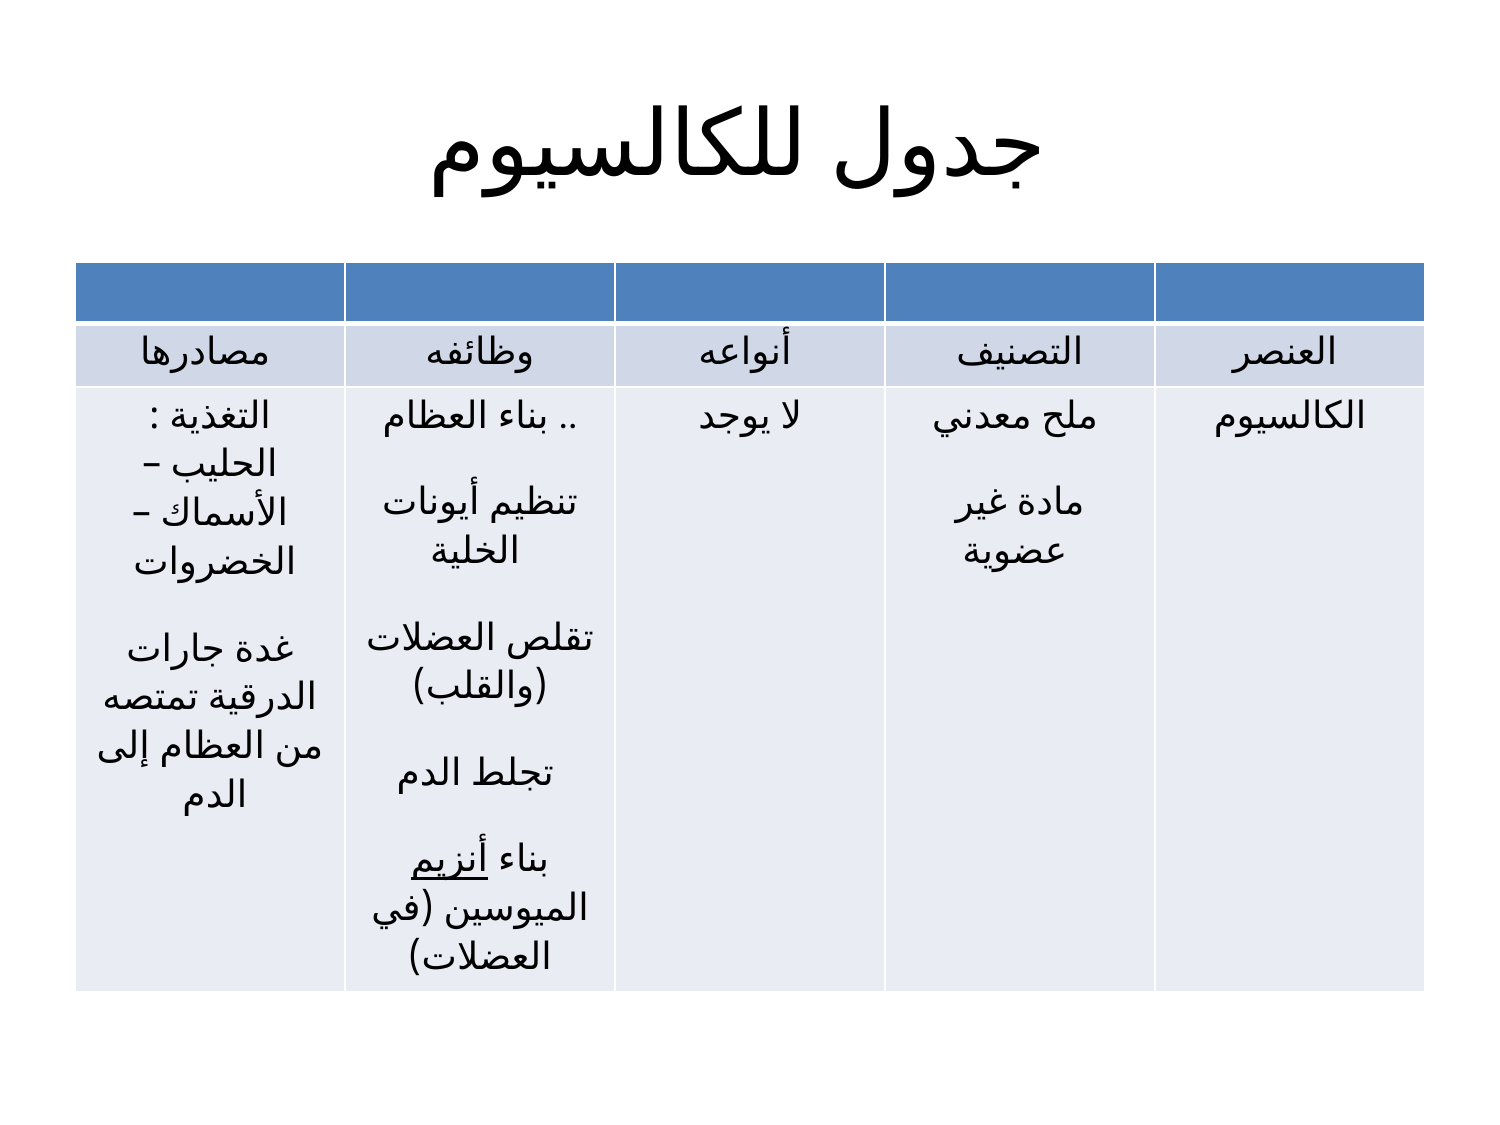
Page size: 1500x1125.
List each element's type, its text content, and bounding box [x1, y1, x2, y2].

table_header [1156, 263, 1424, 321]
table_cell لا يوجد [616, 388, 884, 991]
table_header [886, 263, 1154, 321]
table_cell وظائفه [346, 326, 614, 386]
title جدول للكالسيوم [75, 45, 1425, 233]
table_cell العنصر [1156, 326, 1424, 386]
table_cell أنواعه [616, 326, 884, 386]
table_header [346, 263, 614, 321]
table_cell مصادرها [76, 326, 344, 386]
table_cell بناء العظام .. تنظيم أيونات الخلية تقلص العضلات (والقلب) تجلط الدم بناء أنزيم الميوسين (في العضلات) [346, 388, 614, 991]
table_cell التغذية : الحليب – الأسماك – الخضروات غدة جارات الدرقية تمتصه من العظام إلى الدم [76, 388, 344, 991]
table_cell الكالسيوم [1156, 388, 1424, 991]
table_cell التصنيف [886, 326, 1154, 386]
table_header [616, 263, 884, 321]
table_header [76, 263, 344, 321]
table_cell ملح معدني مادة غير عضوية [886, 388, 1154, 991]
